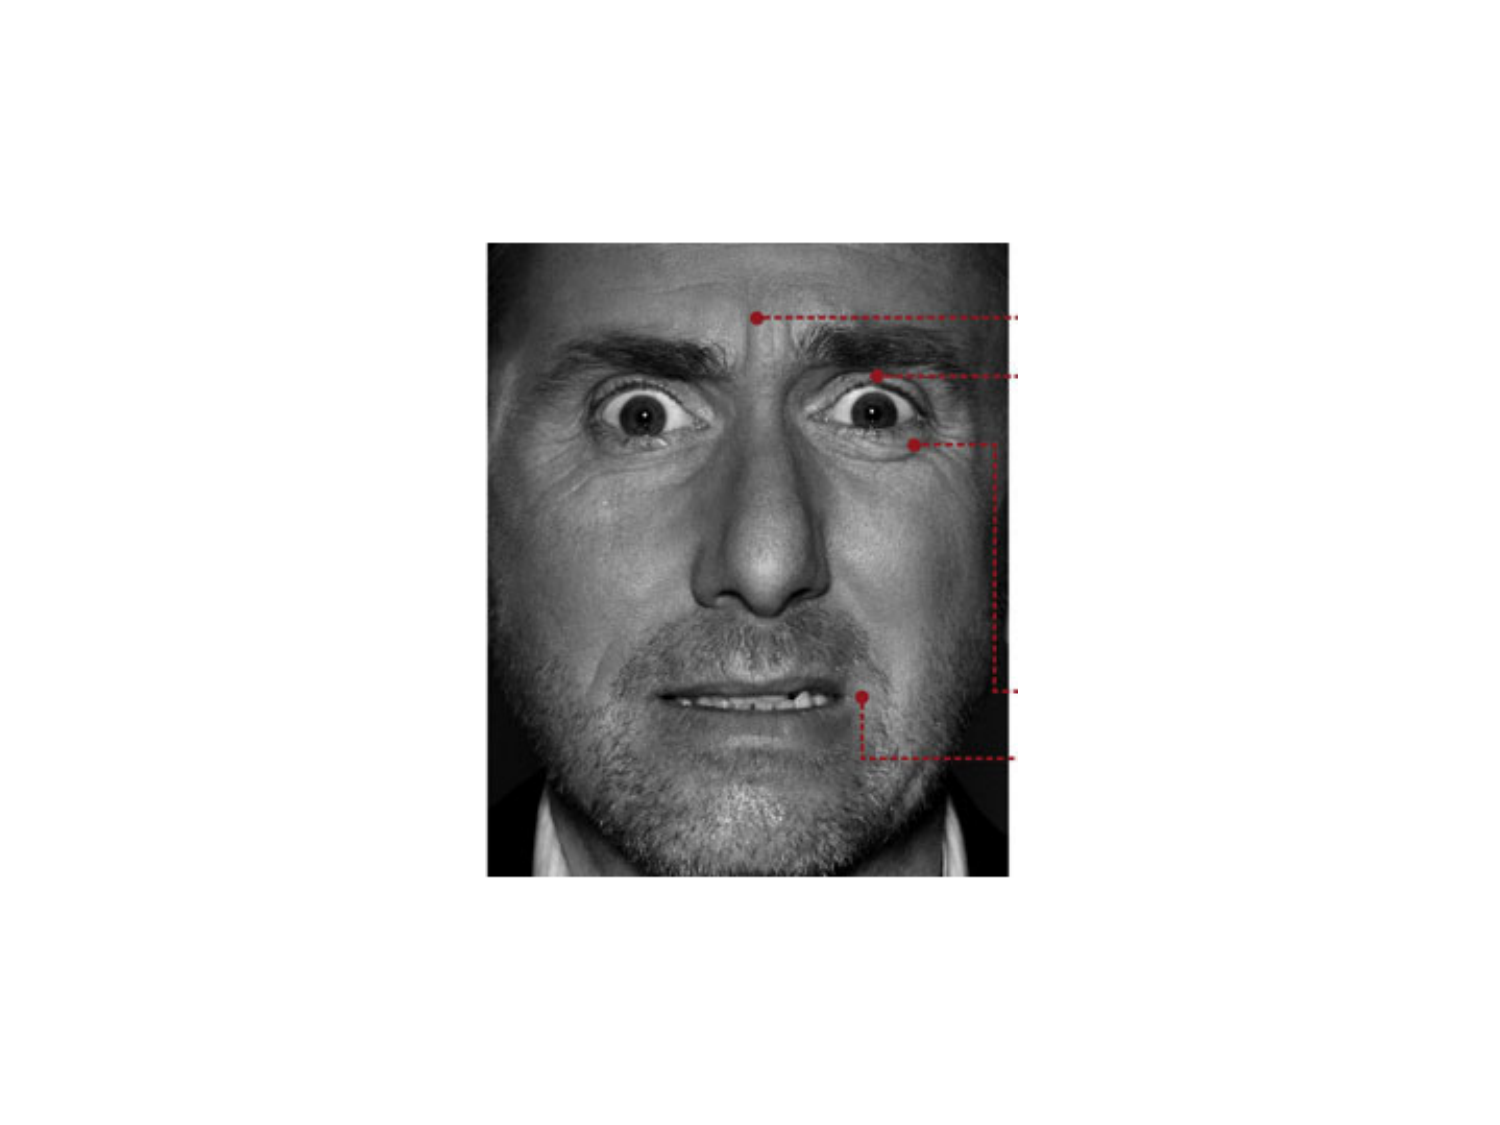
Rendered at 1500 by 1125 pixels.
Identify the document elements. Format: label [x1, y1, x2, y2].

picture [481, 233, 1018, 892]
